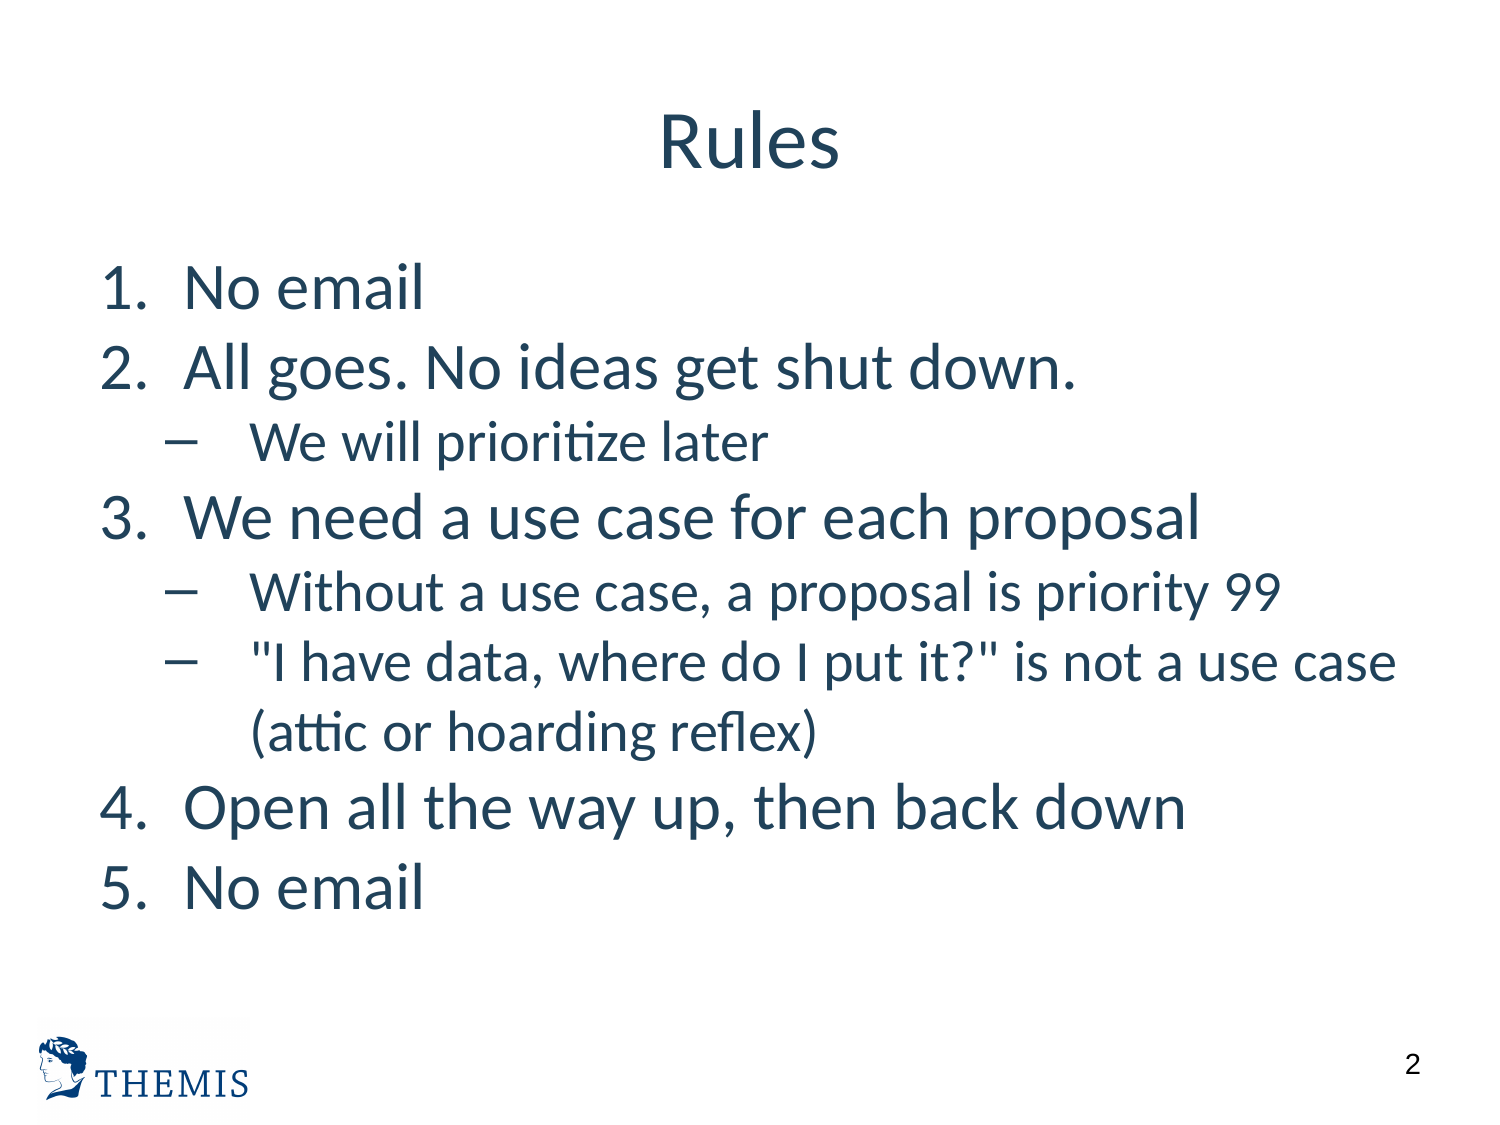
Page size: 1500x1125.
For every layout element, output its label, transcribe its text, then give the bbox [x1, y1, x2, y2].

list No email All goes. No ideas get shut down. We will prioritize later We need a use case for each proposal Without a use case, a proposal is priority 99 "I have data, where do I put it?" is not a use case (attic or hoarding reflex) Open all the way up, then back down No email [51, 227, 1449, 975]
picture [37, 1017, 250, 1125]
title Rules [51, 72, 1449, 199]
slide_number 2 [1389, 1019, 1480, 1106]
